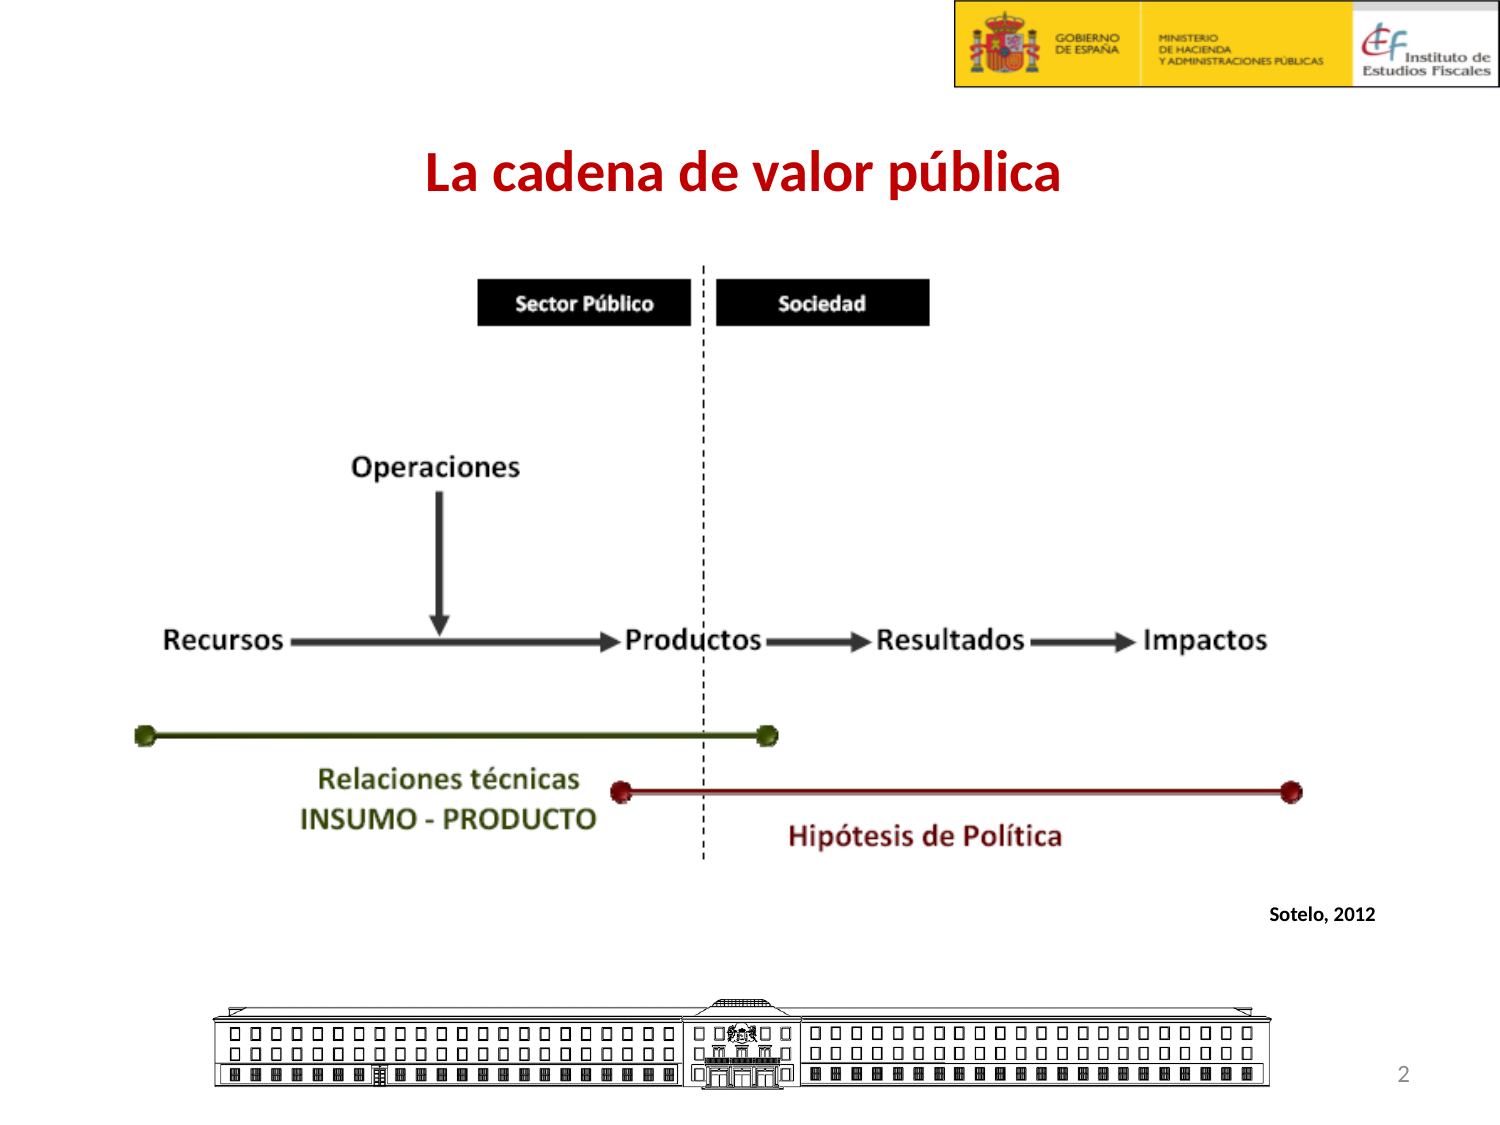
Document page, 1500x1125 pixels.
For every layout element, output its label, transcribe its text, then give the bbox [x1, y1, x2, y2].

picture [88, 172, 1412, 899]
picture [954, 0, 1500, 89]
text_box La cadena de valor pública [76, 125, 1412, 211]
slide_number 2 [1074, 1042, 1425, 1103]
text_box Sotelo, 2012 [1254, 907, 1391, 933]
picture [212, 999, 1272, 1090]
